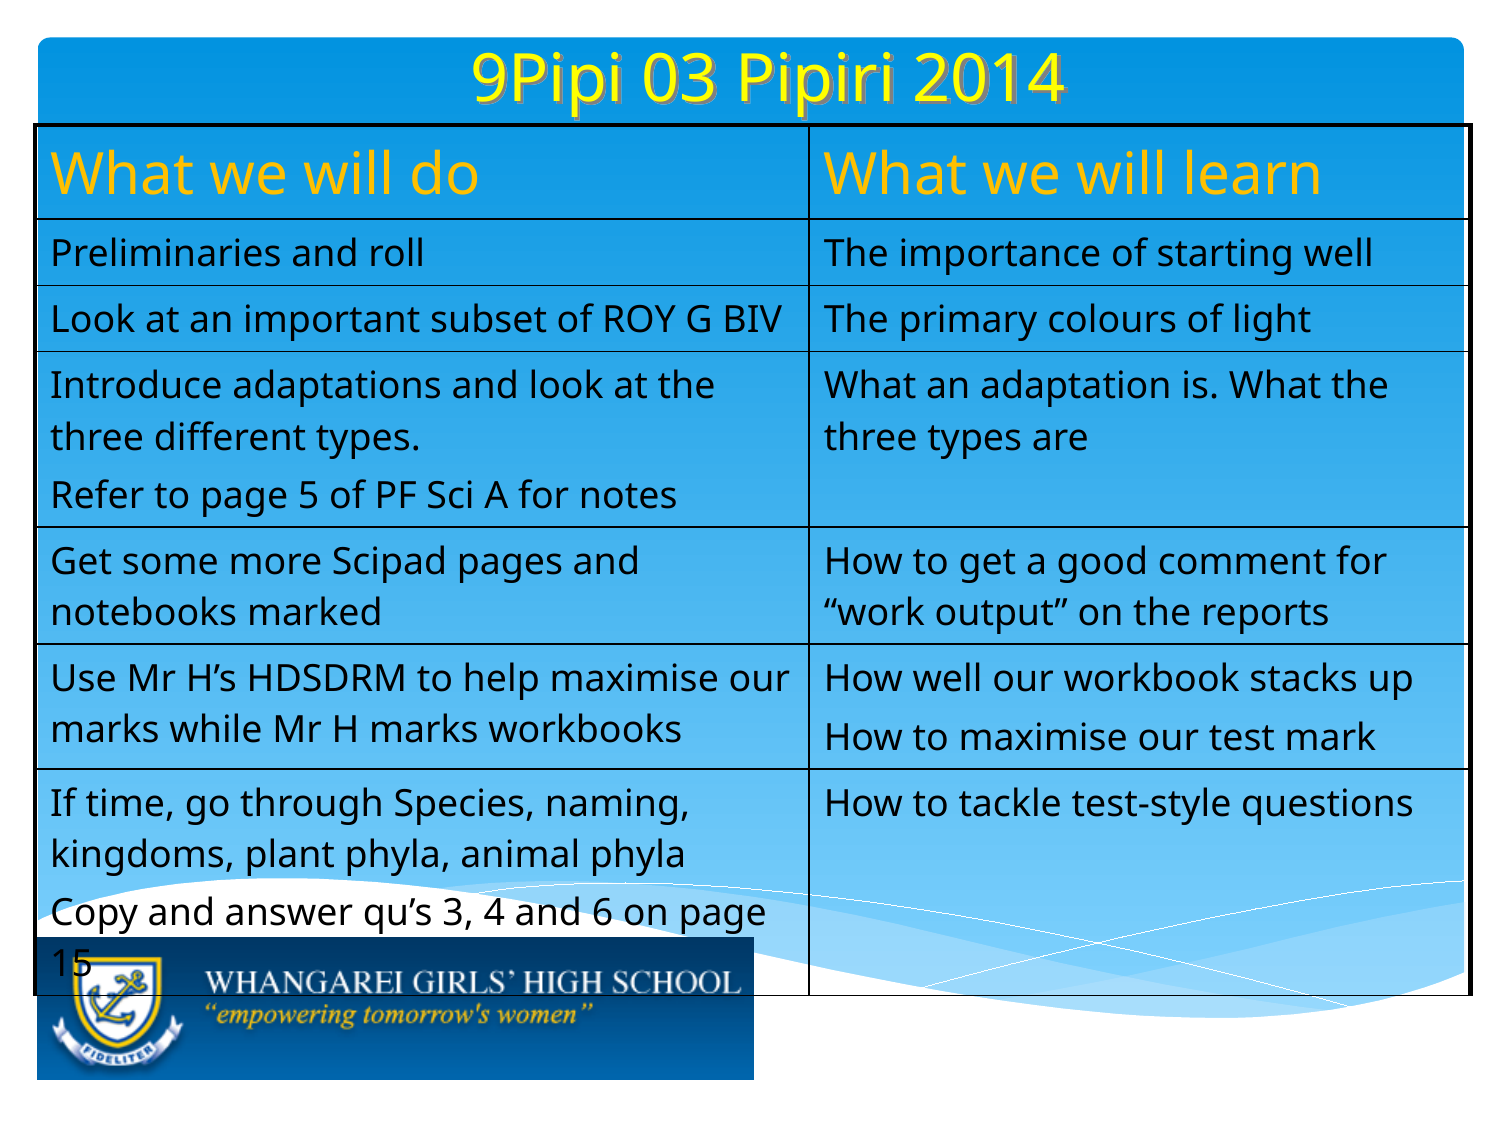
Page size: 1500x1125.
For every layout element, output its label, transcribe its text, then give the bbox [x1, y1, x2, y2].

table_header What we will learn [810, 127, 1468, 218]
table_cell Use Mr H’s HDSDRM to help maximise our marks while Mr H marks workbooks [37, 645, 808, 768]
table_cell The importance of starting well [810, 220, 1468, 285]
table_cell If time, go through Species, naming, kingdoms, plant phyla, animal phyla Copy and answer qu’s 3, 4 and 6 on page 15 [37, 770, 808, 995]
table_cell Look at an important subset of ROY G BIV [37, 286, 808, 351]
table_cell Get some more Scipad pages and notebooks marked [37, 528, 808, 643]
table_cell How well our workbook stacks up How to maximise our test mark [810, 645, 1468, 768]
text_box 9Pipi 03 Pipiri 2014 [162, 24, 1375, 123]
table_cell How to get a good comment for “work output” on the reports [810, 528, 1468, 643]
picture [37, 937, 754, 1080]
table_cell What an adaptation is. What the three types are [810, 352, 1468, 526]
table_header What we will do [37, 127, 808, 218]
table_cell Introduce adaptations and look at the three different types. Refer to page 5 of PF Sci A for notes [37, 352, 808, 526]
table_cell How to tackle test-style questions [810, 770, 1468, 995]
table_cell Preliminaries and roll [37, 220, 808, 285]
table_cell The primary colours of light [810, 286, 1468, 351]
